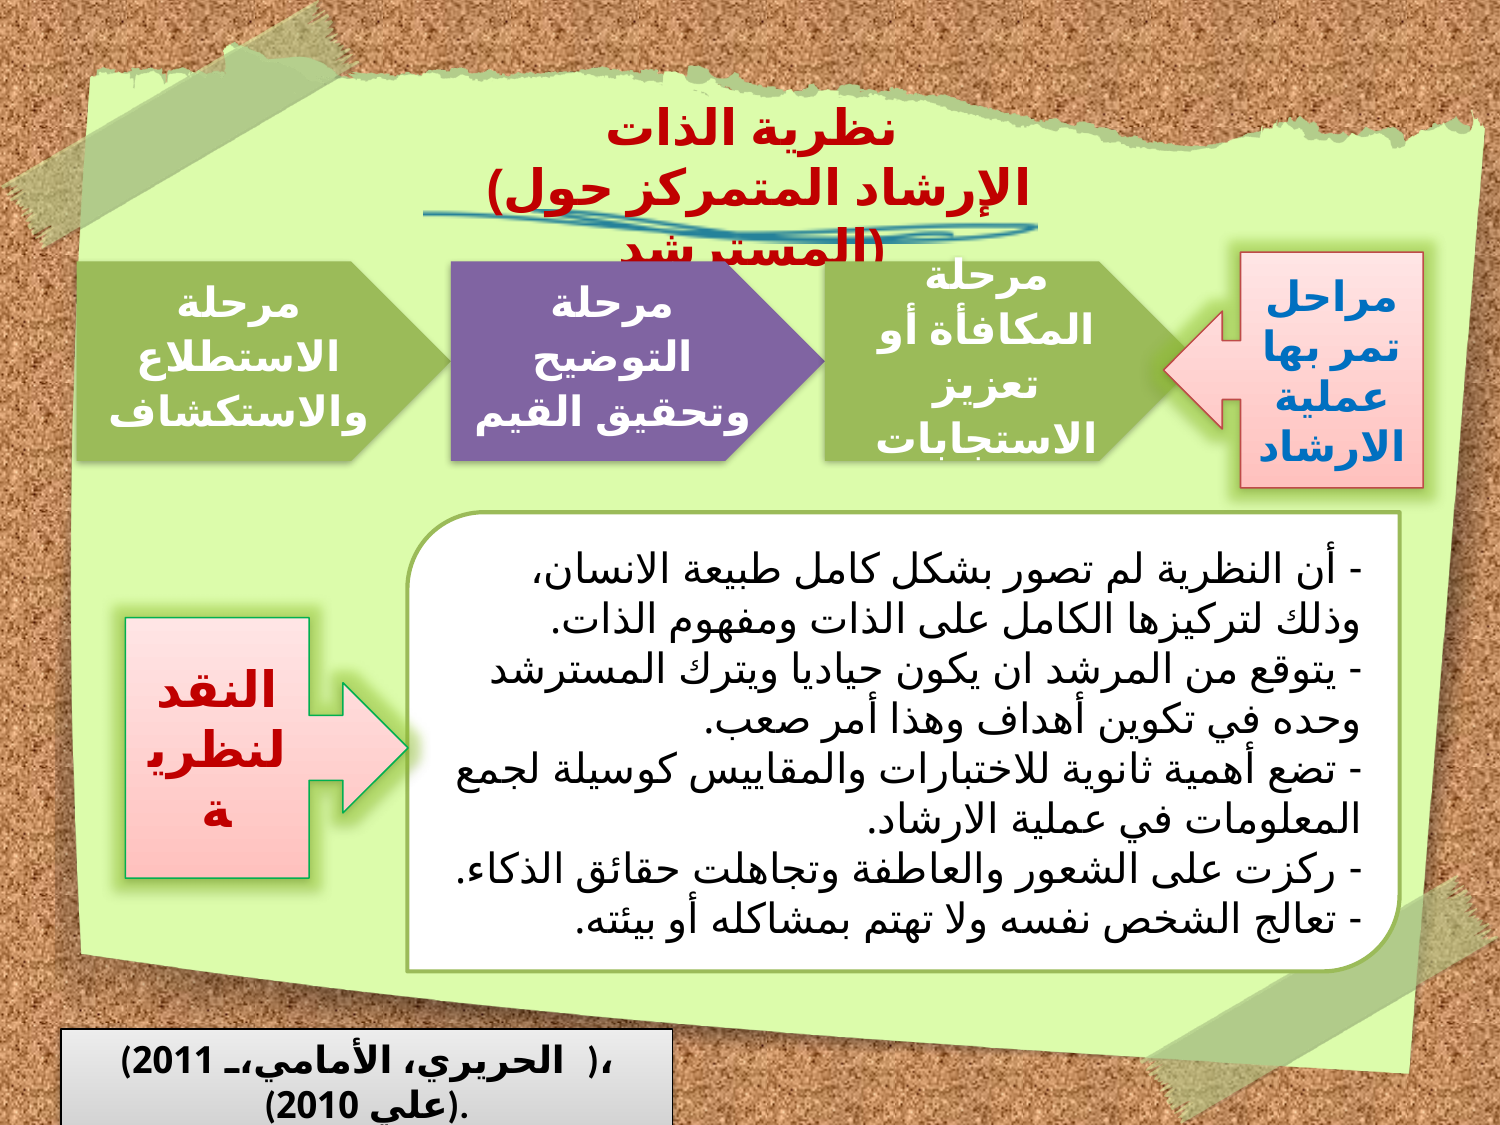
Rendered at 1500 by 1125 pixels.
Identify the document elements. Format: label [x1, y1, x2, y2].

text_box [76, 261, 1200, 462]
picture [0, 0, 1500, 1125]
